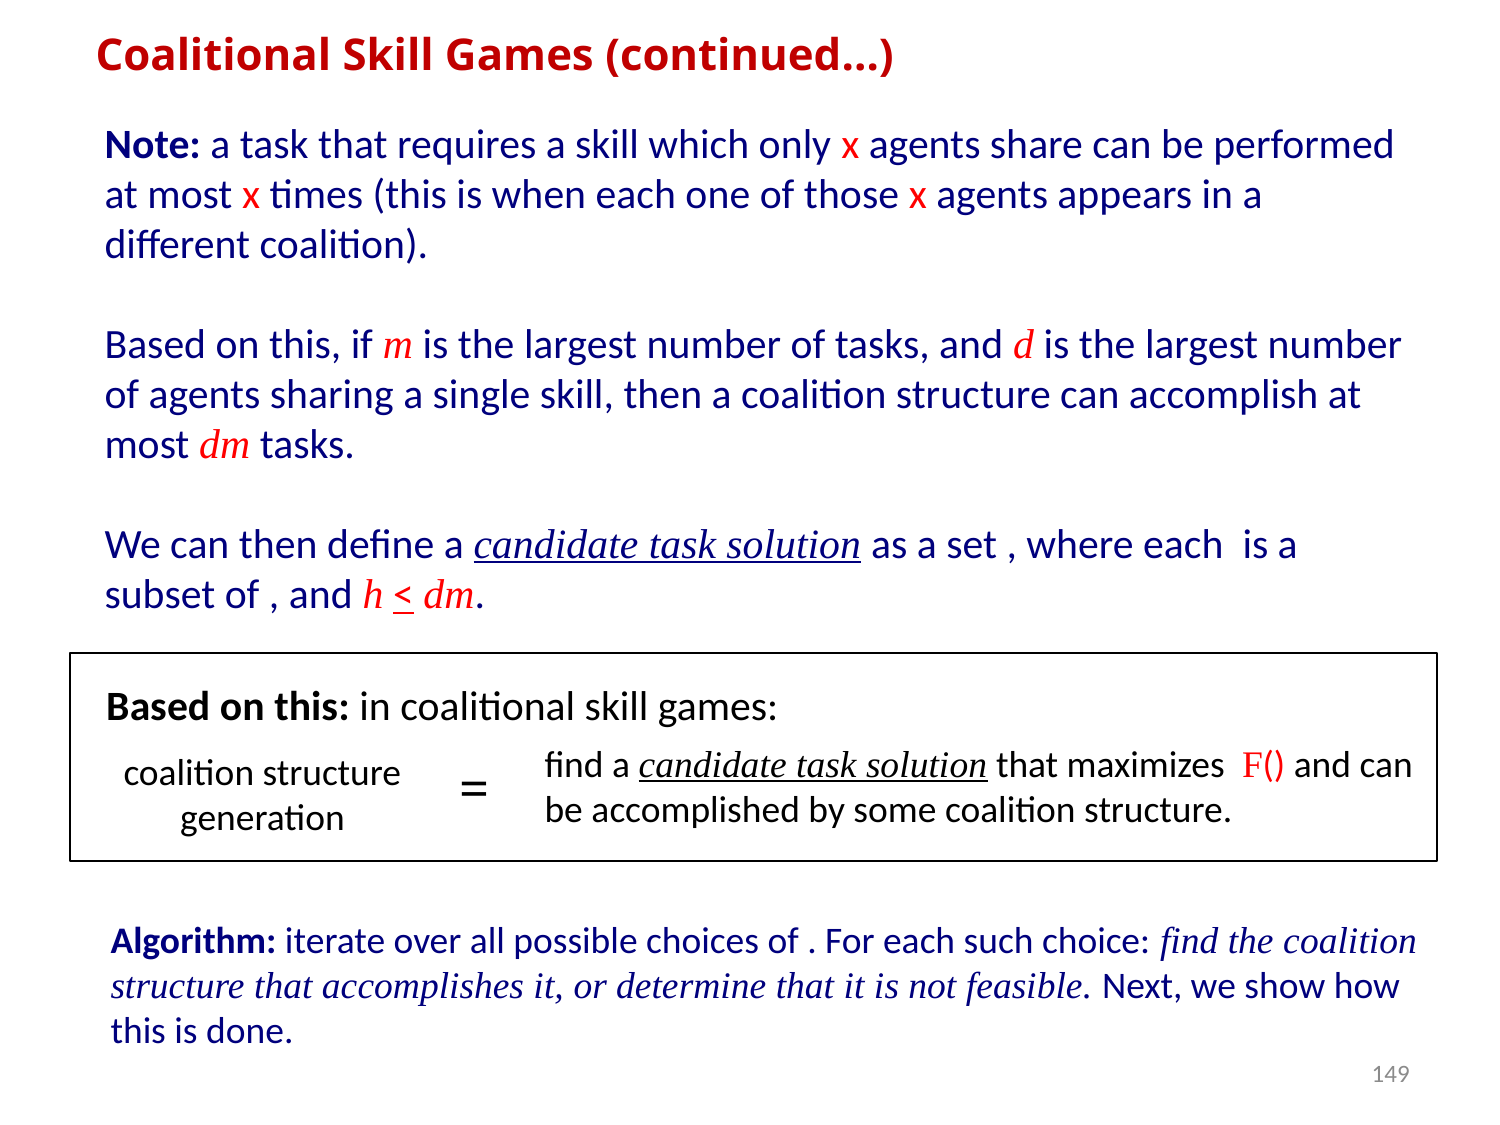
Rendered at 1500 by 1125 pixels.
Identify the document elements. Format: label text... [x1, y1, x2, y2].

slide_number 149 [1074, 1042, 1425, 1103]
text_box Coalitional Skill Games (continued…) [80, 19, 1462, 87]
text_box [69, 652, 1438, 862]
